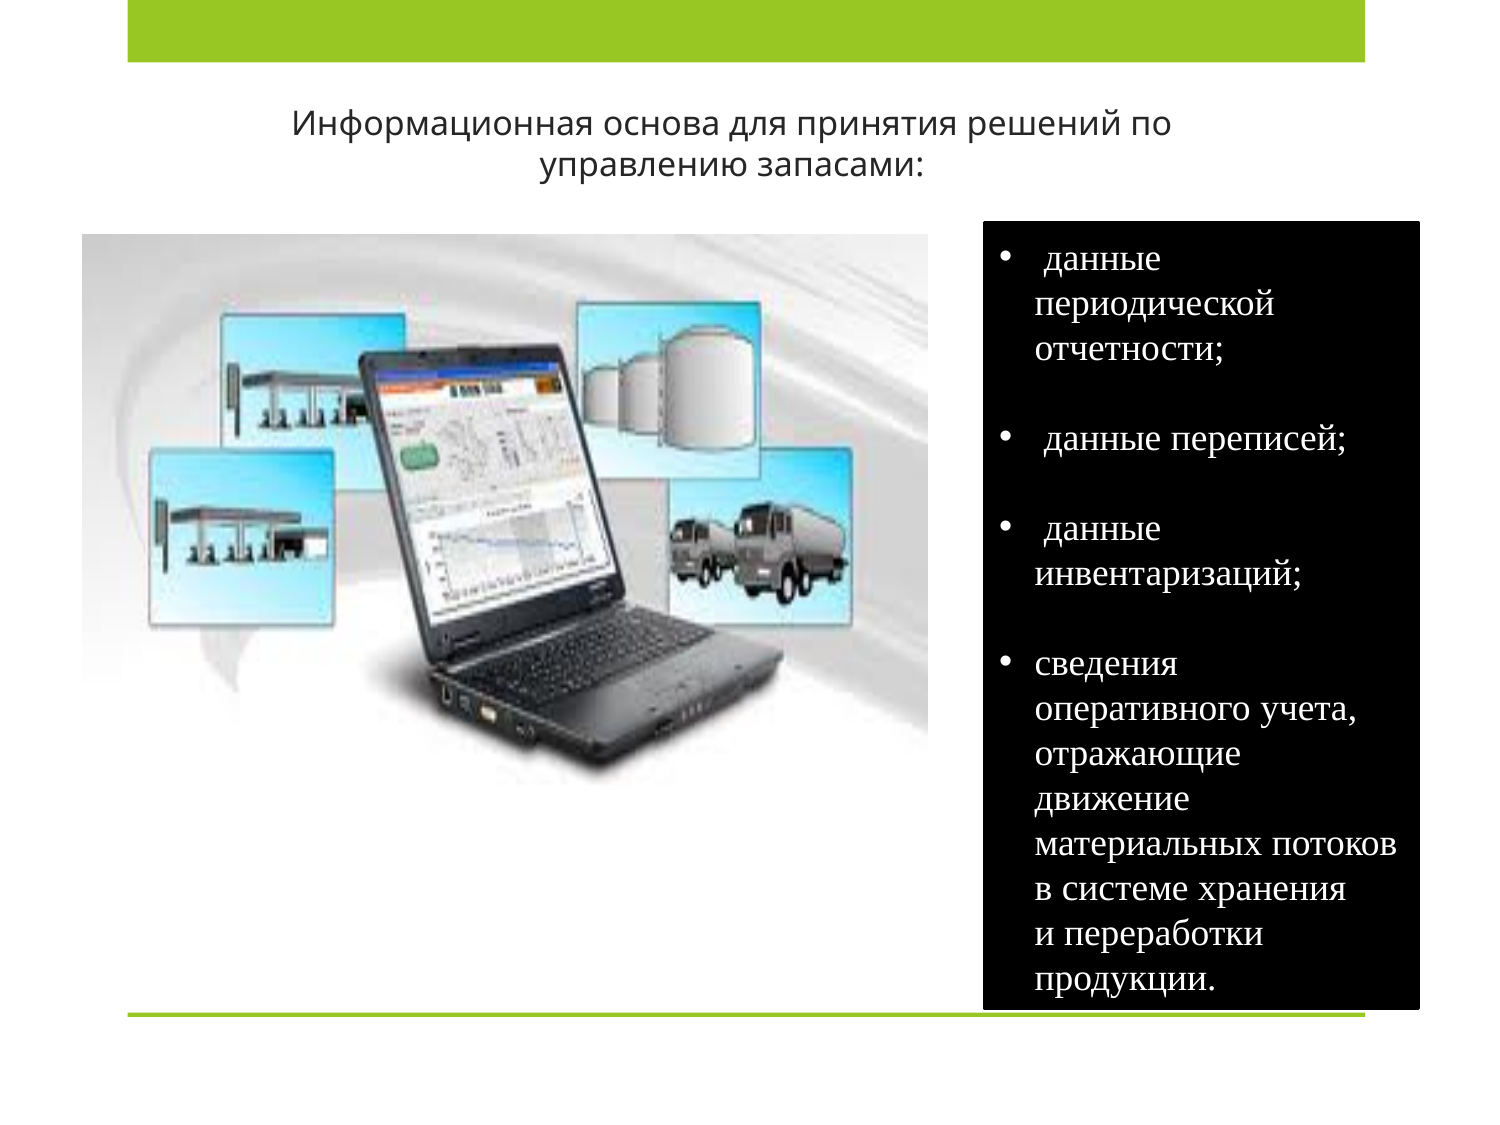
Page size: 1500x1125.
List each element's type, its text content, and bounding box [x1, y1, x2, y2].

picture [81, 233, 929, 798]
title Информационная основа для принятия решений по управлению запасами: [175, 93, 1289, 192]
text_box данные периодической отчетности; данные переписей; данные инвентаризаций; сведения оперативного учета, отражающие движение материальных потоков в системе хранения и переработки продукции. [983, 221, 1420, 1010]
